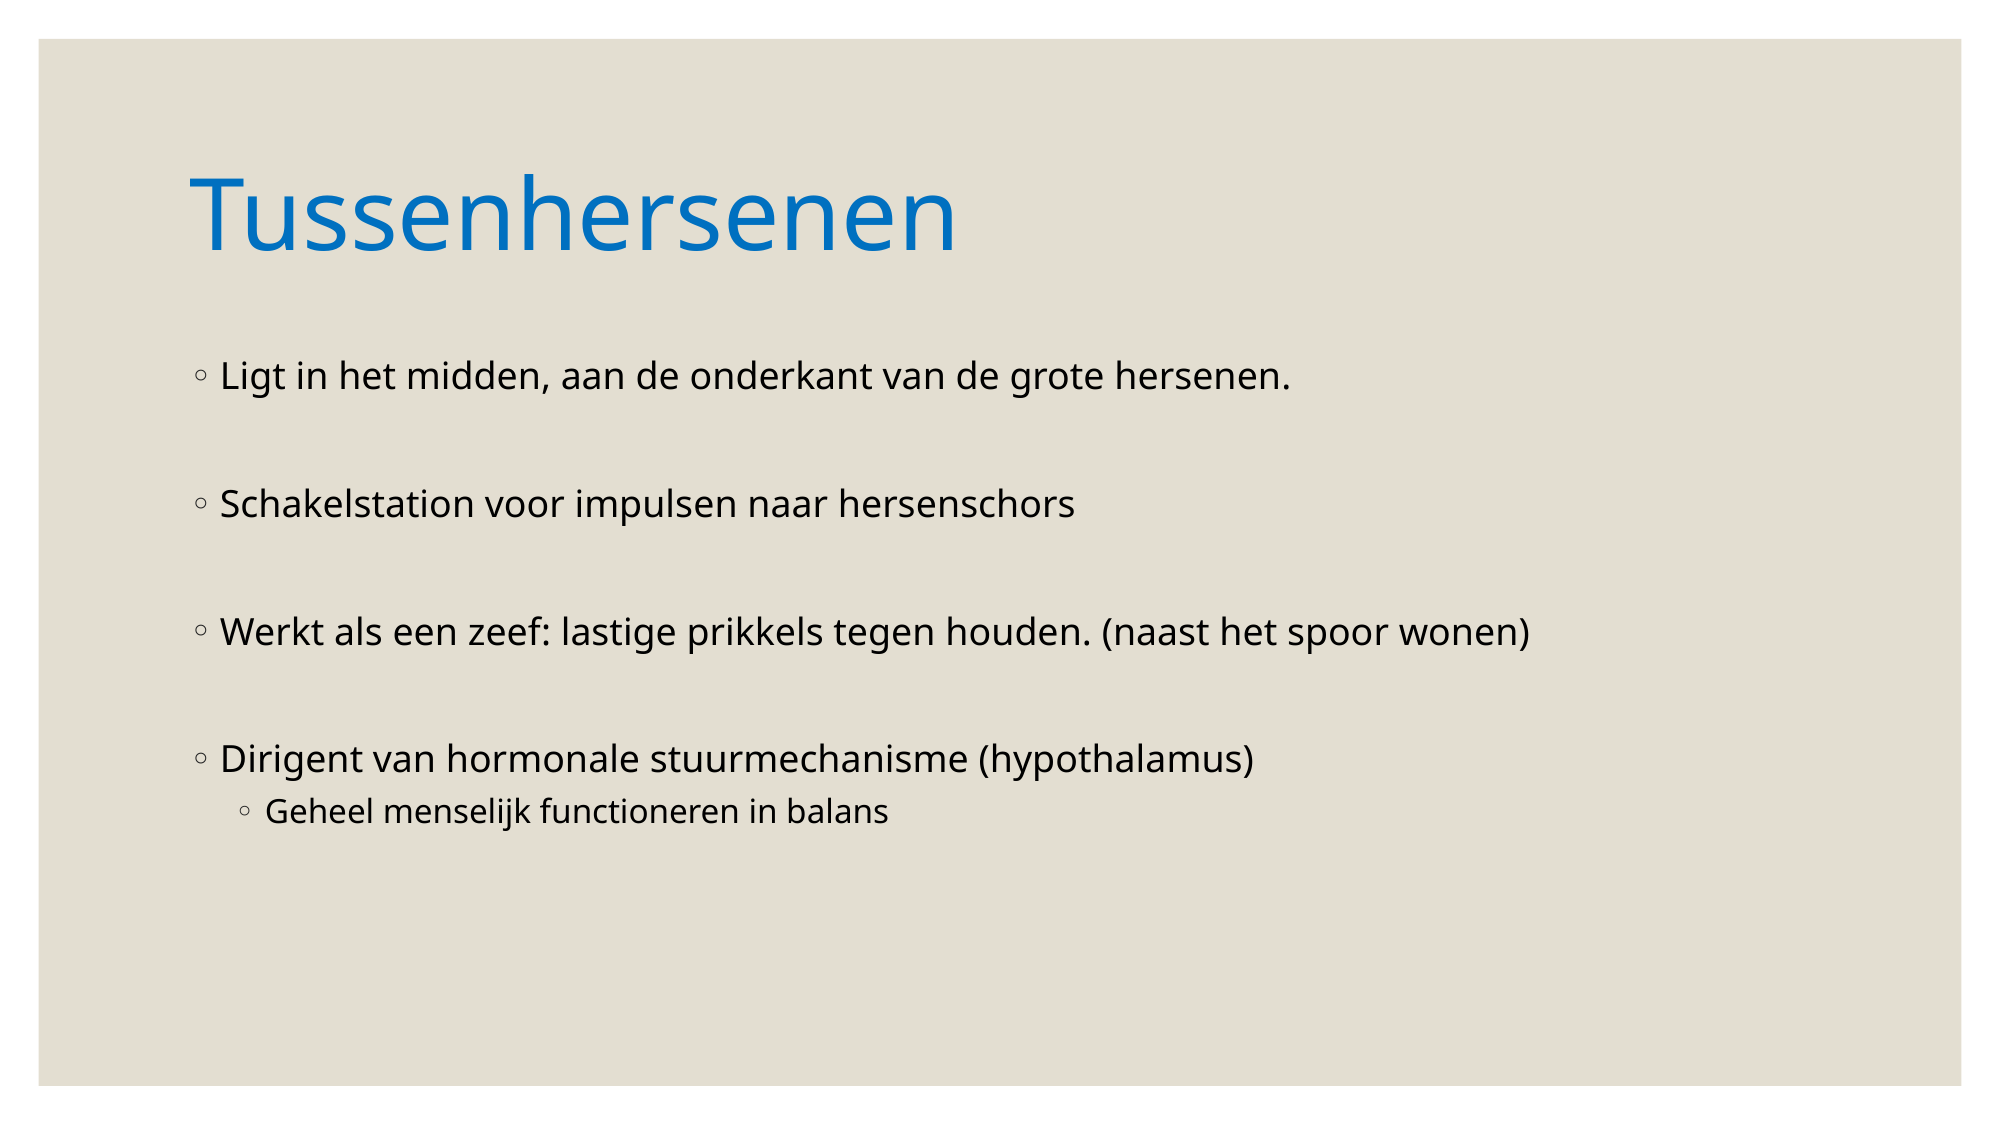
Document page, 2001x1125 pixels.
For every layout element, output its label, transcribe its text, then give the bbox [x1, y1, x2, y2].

title Tussenhersenen [174, 105, 1825, 331]
list Ligt in het midden, aan de onderkant van de grote hersenen. Schakelstation voor impulsen naar hersenschors Werkt als een zeef: lastige prikkels tegen houden. (naast het spoor wonen) Dirigent van hormonale stuurmechanisme (hypothalamus) Geheel menselijk functioneren in balans [174, 345, 1825, 990]
